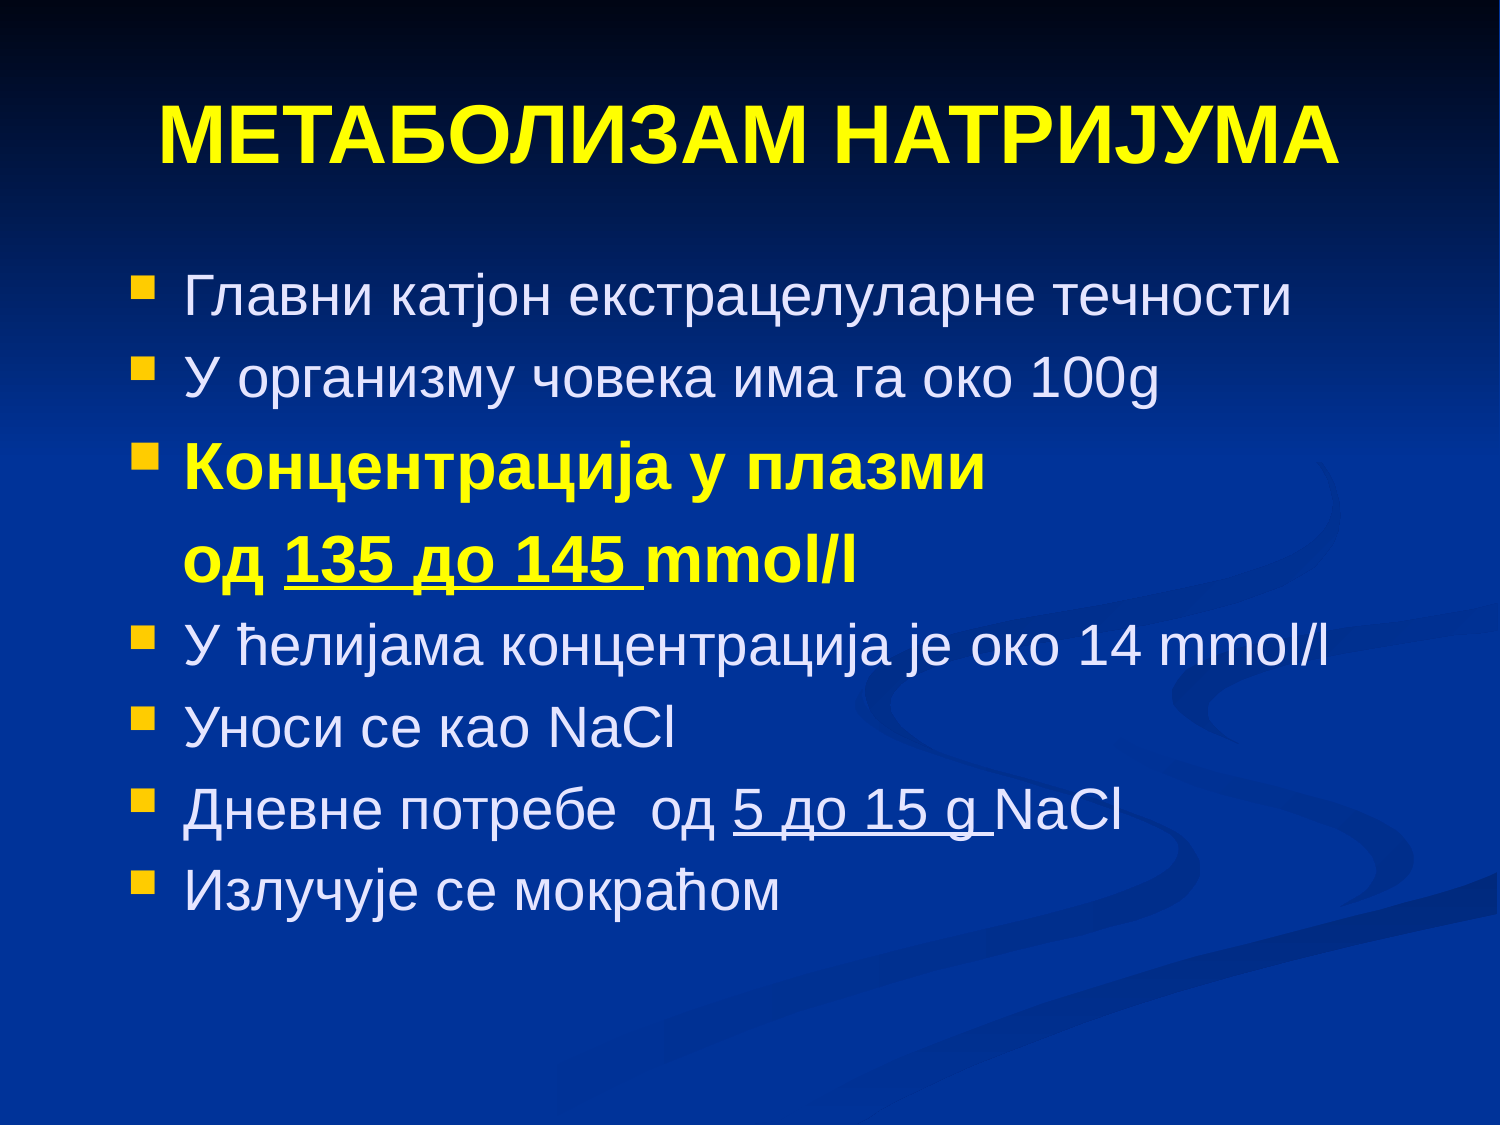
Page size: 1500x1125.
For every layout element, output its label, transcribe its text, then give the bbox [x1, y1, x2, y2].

text_box МЕТАБОЛИЗАМ НАТРИЈУМА [112, 0, 1388, 188]
list Главни катјон екстрацелуларне течности У организму човека има га око 100g Концентрација у плазми од 135 до 145 mmol/l У ћелијама концентрација је око 14 mmol/l Уноси се као NaCl Дневне потребе од 5 до 15 g NaCl Излучује се мокраћом [112, 249, 1500, 1125]
